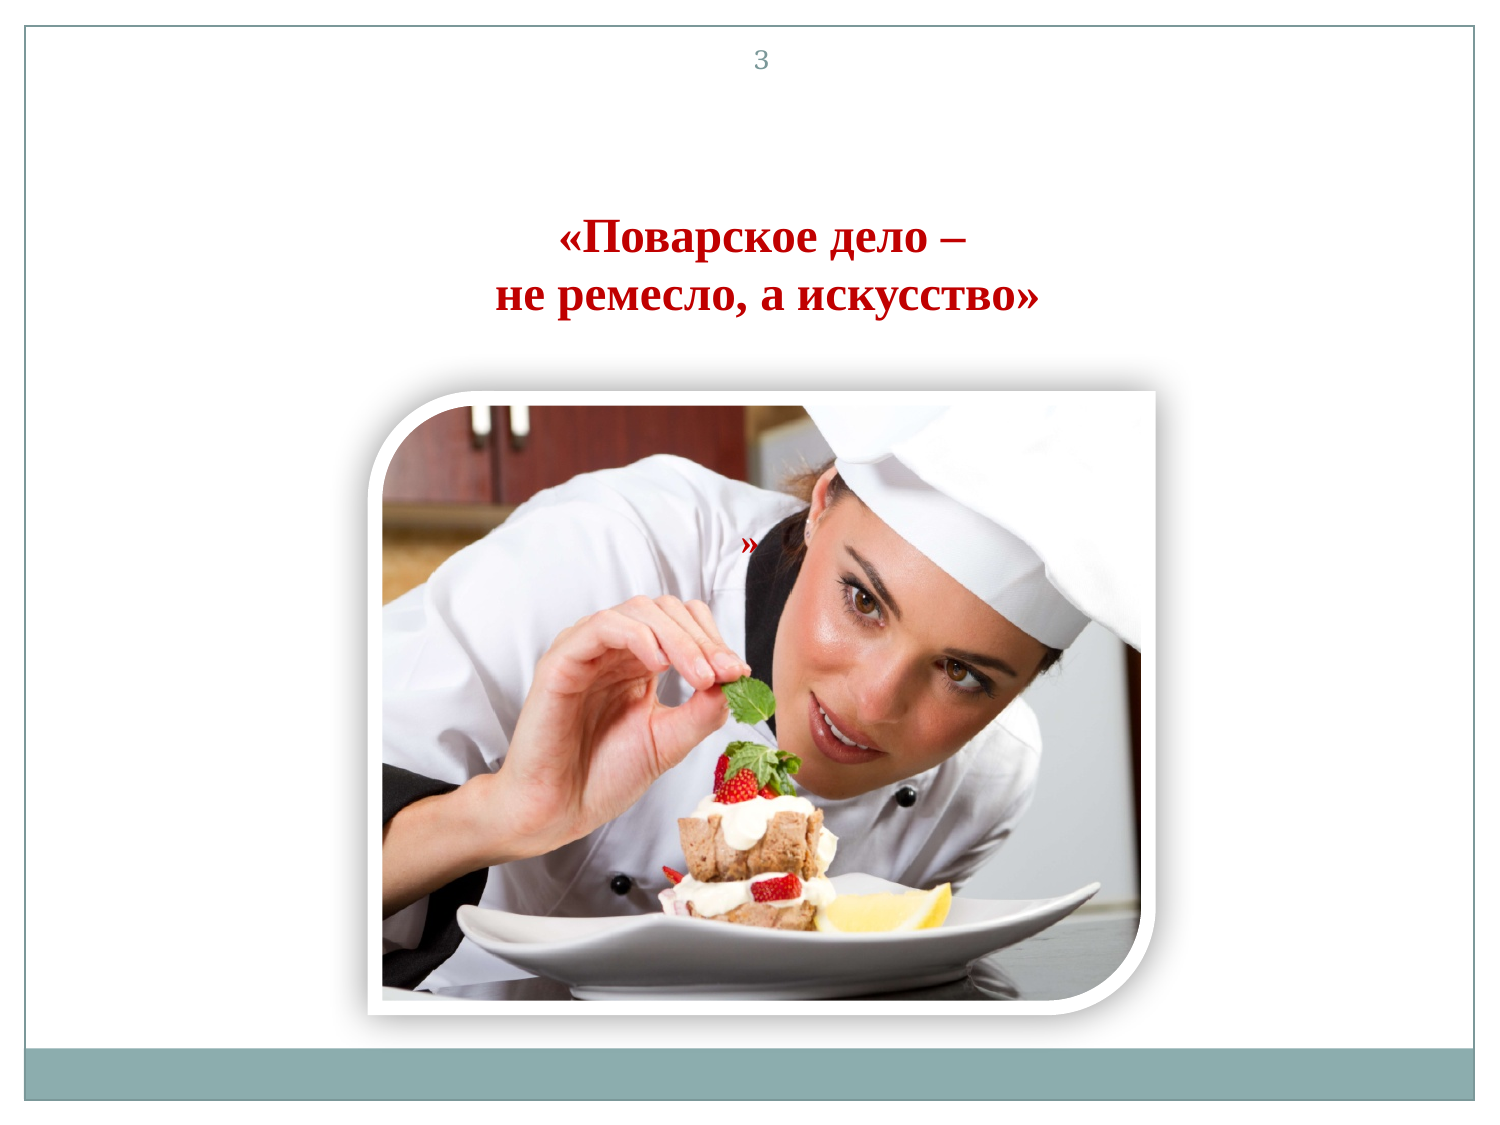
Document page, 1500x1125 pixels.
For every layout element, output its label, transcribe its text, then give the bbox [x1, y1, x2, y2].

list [374, 398, 1149, 1009]
title З «Поварское дело – не ремесло, а искусство» [23, 35, 1500, 329]
